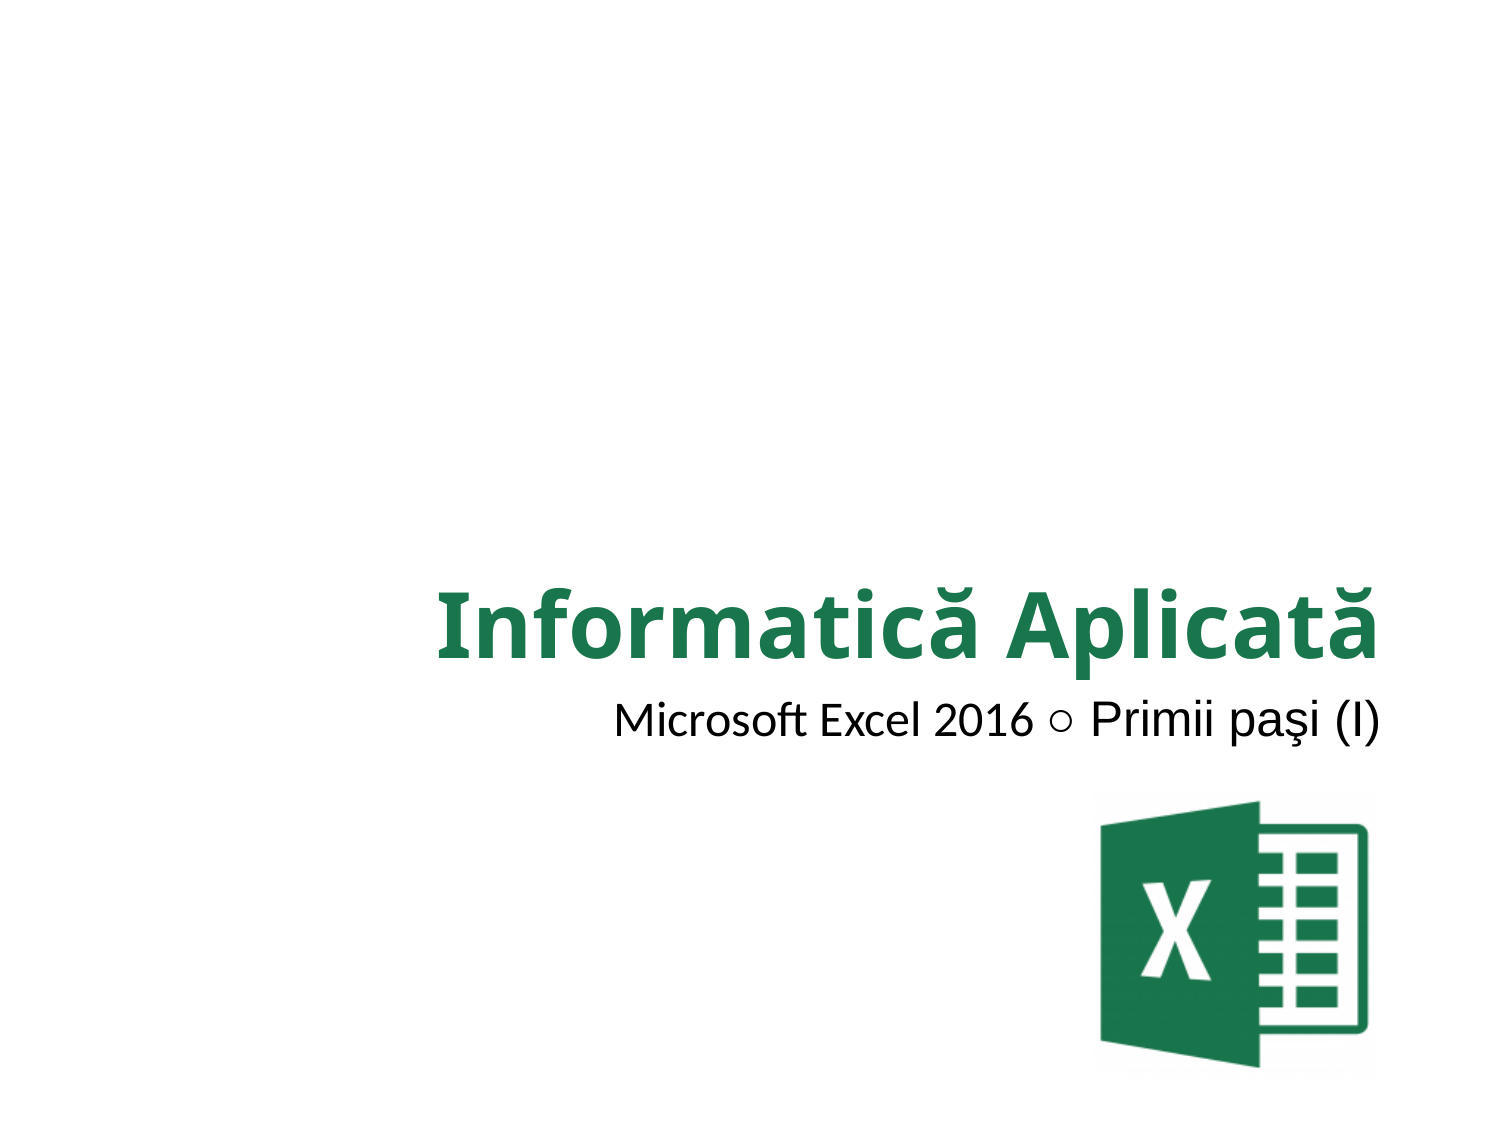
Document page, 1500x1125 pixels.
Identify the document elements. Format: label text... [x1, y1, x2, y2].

picture [1092, 792, 1378, 1078]
subtitle Microsoft Excel 2016 ○ Primii paşi (I) [271, 685, 1397, 793]
title Informatică Aplicată [121, 294, 1397, 686]
